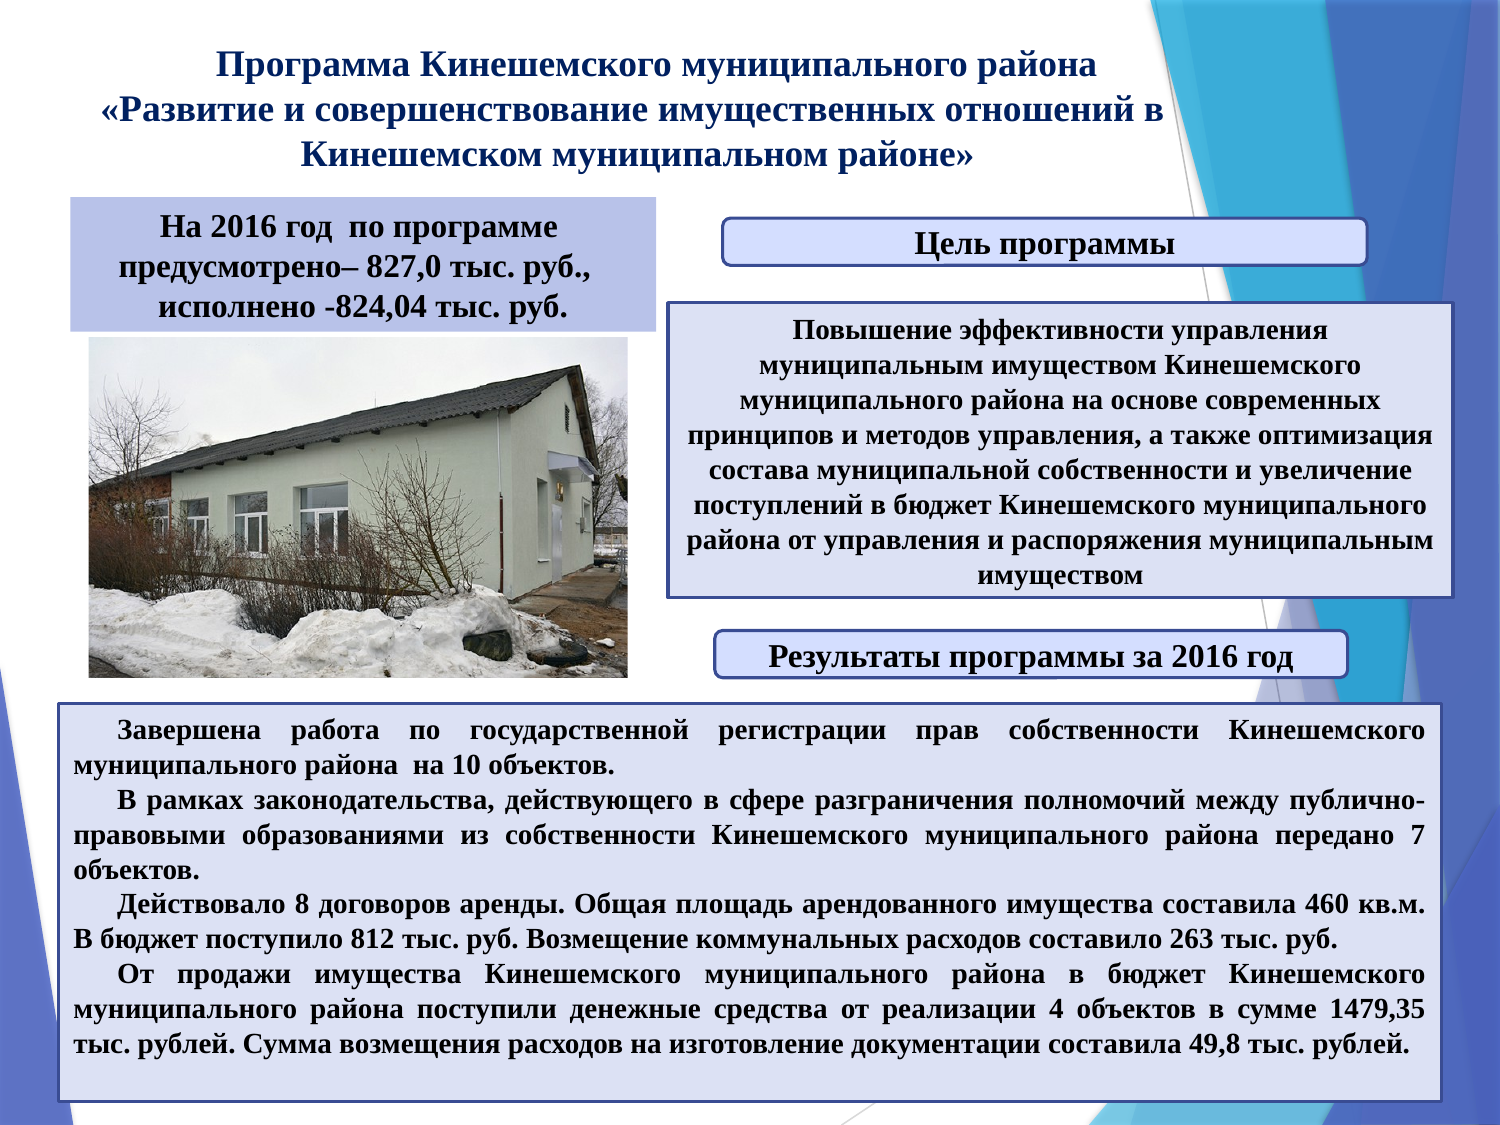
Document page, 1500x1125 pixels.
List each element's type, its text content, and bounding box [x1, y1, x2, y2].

text_box Завершена работа по государственной регистрации прав собственности Кинешемского муниципального района на 10 объектов. В рамках законодательства, действующего в сфере разграничения полномочий между публично-правовыми образованиями из собственности Кинешемского муниципального района передано 7 объектов. Действовало 8 договоров аренды. Общая площадь арендованного имущества составила 460 кв.м. В бюджет поступило 812 тыс. руб. Возмещение коммунальных расходов составило 263 тыс. руб. От продажи имущества Кинешемского муниципального района в бюджет Кинешемского муниципального района поступили денежные средства от реализации 4 объектов в сумме 1479,35 тыс. рублей. Сумма возмещения расходов на изготовление документации составила 49,8 тыс. рублей. [57, 702, 1443, 1103]
text_box Повышение эффективности управления муниципальным имуществом Кинешемского муниципального района на основе современных принципов и методов управления, а также оптимизация состава муниципальной собственности и увеличение поступлений в бюджет Кинешемского муниципального района от управления и распоряжения муниципальным имуществом [666, 301, 1455, 599]
title Программа Кинешемского муниципального района «Развитие и совершенствование имущественных отношений в Кинешемском муниципальном районе» [41, 30, 1235, 149]
text_box Результаты программы за 2016 год [713, 628, 1350, 680]
text_box На 2016 год по программе предусмотрено– 827,0 тыс. руб., исполнено -824,04 тыс. руб. [70, 197, 657, 332]
picture [87, 337, 628, 679]
text_box Цель программы [721, 216, 1369, 267]
